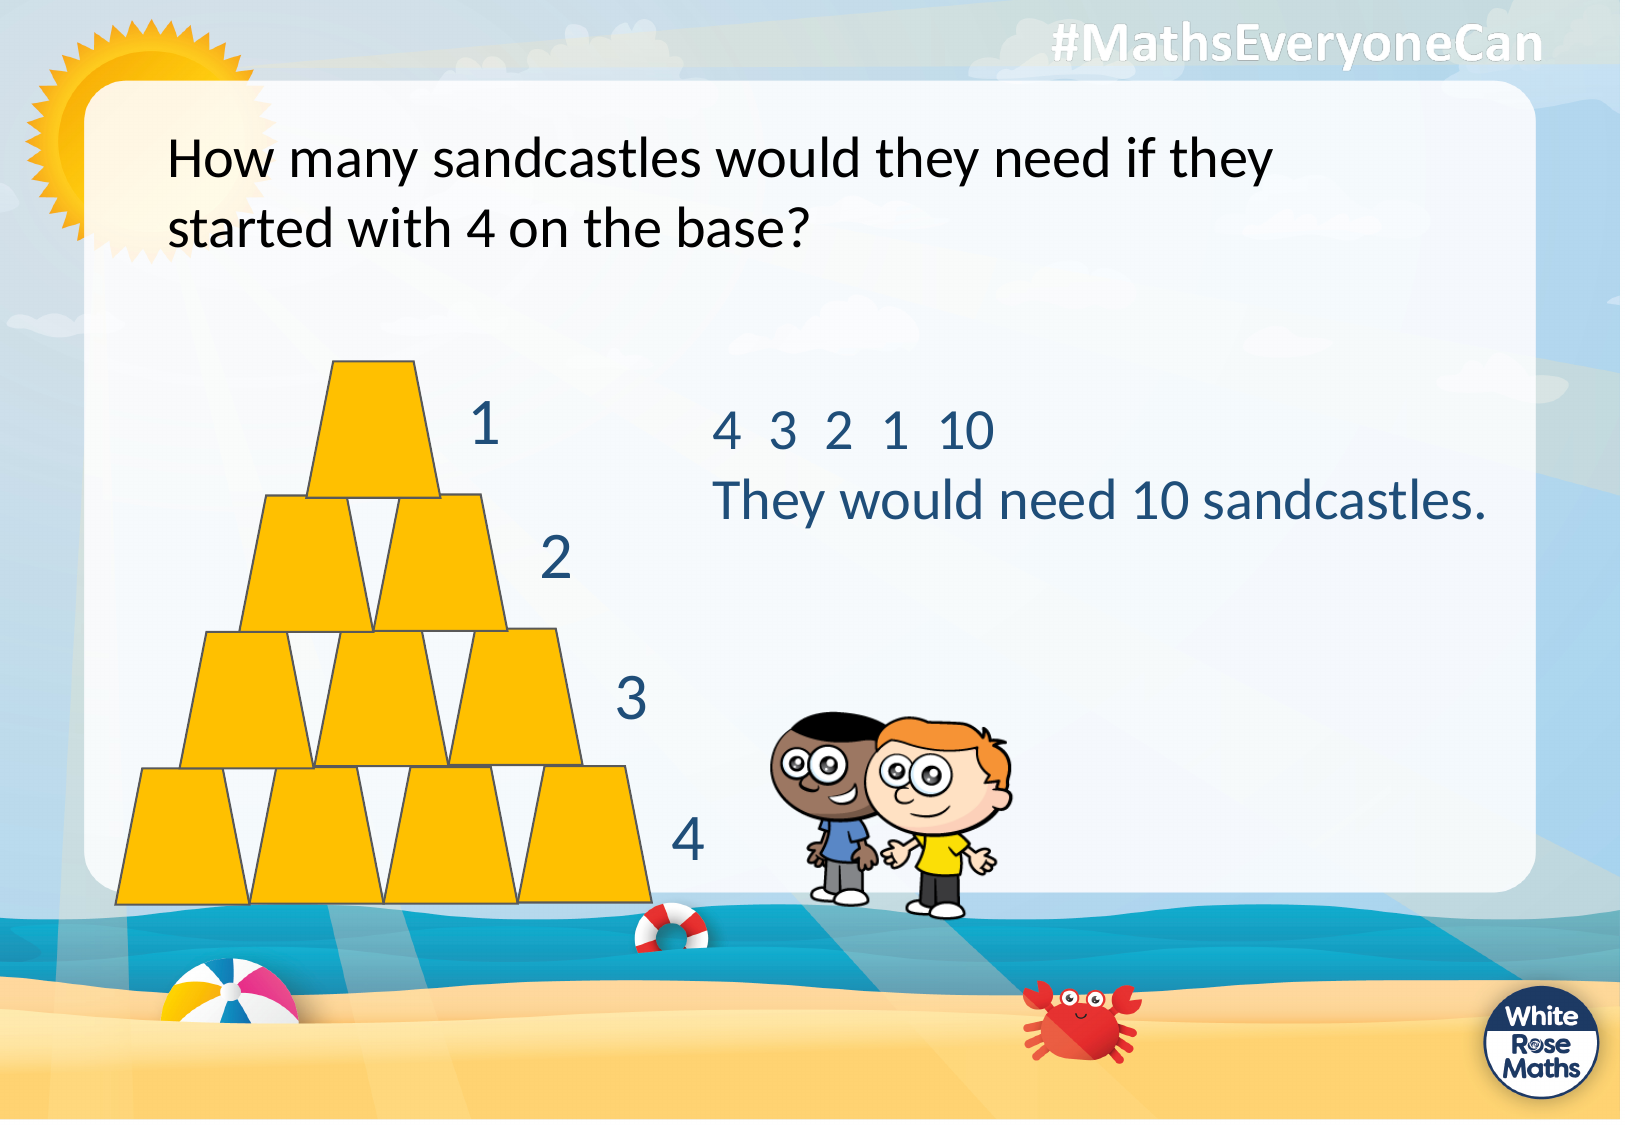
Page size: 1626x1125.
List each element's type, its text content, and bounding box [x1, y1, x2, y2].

text_box [248, 768, 383, 905]
text_box [382, 767, 519, 905]
text_box 2 [524, 504, 646, 599]
picture [0, 0, 1626, 1125]
text_box [305, 360, 442, 499]
text_box 1 [452, 370, 574, 465]
text_box 4 [656, 786, 725, 881]
text_box How many sandcastles would they need if they started with 4 on the base? [152, 111, 1434, 267]
text_box [372, 493, 509, 632]
text_box [237, 494, 375, 633]
text_box [313, 632, 450, 768]
text_box [178, 630, 315, 770]
text_box 3 [599, 645, 721, 741]
text_box [114, 767, 251, 906]
text_box [516, 765, 654, 904]
text_box [447, 627, 584, 767]
